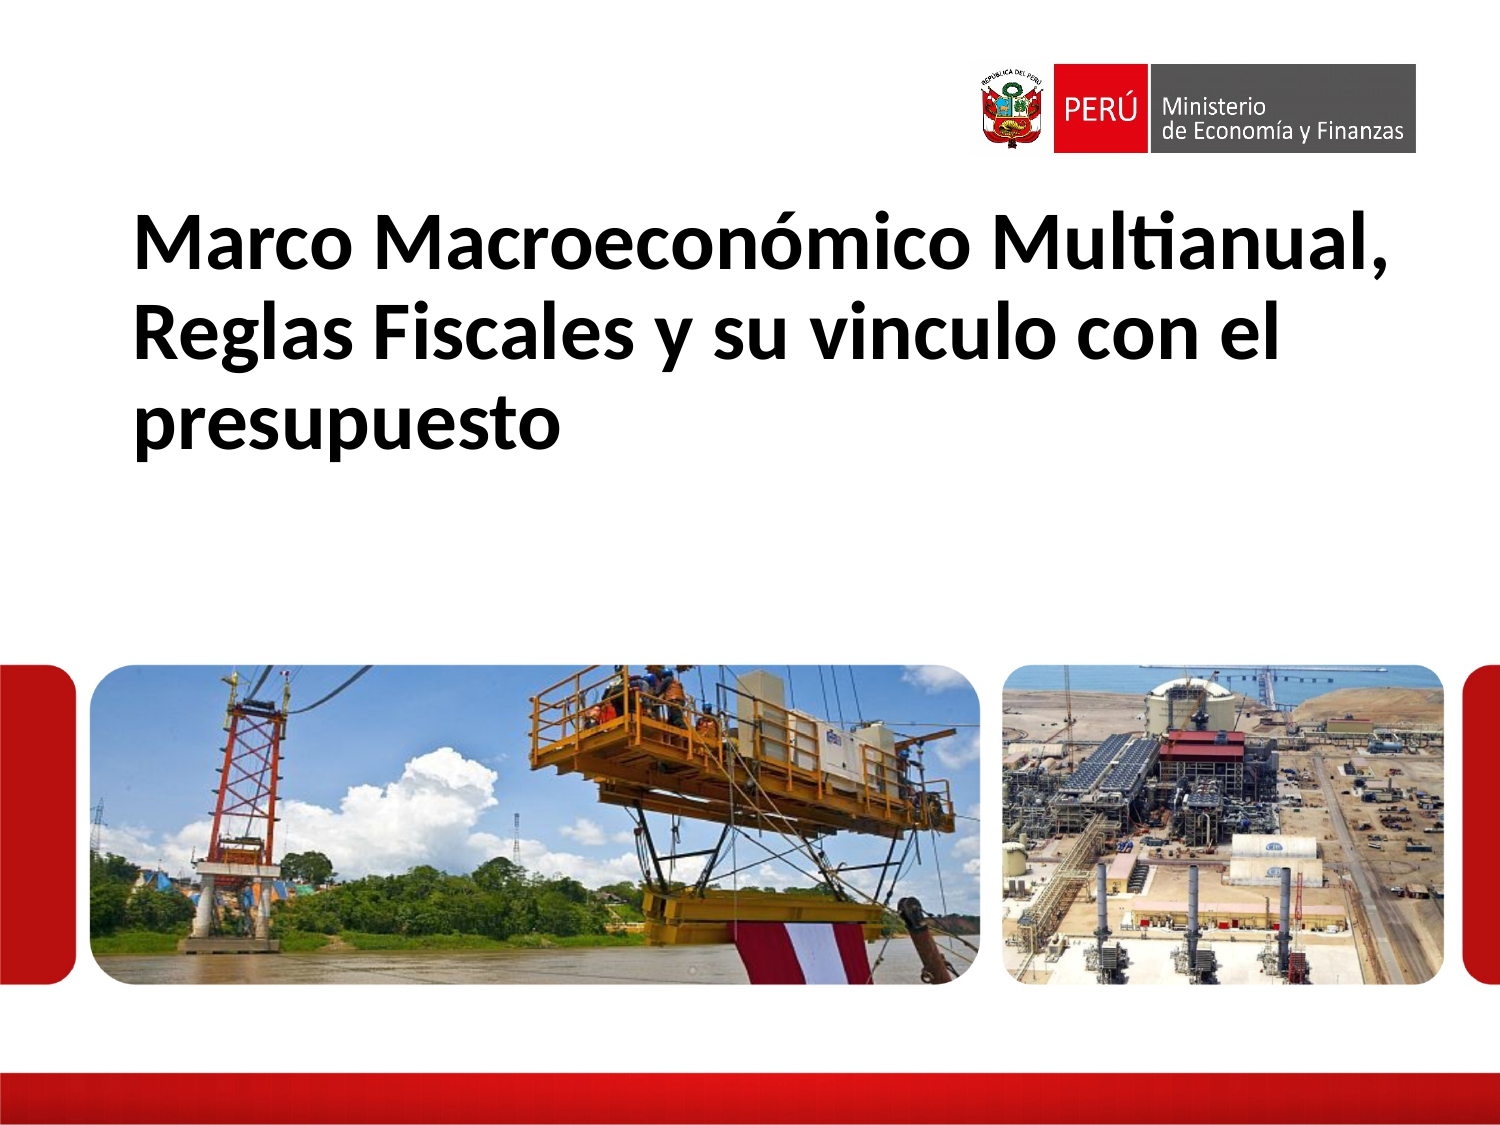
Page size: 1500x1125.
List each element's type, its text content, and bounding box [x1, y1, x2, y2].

picture [0, 0, 1500, 1125]
text_box Marco Macroeconómico Multianual, Reglas Fiscales y su vinculo con el presupuesto [117, 190, 1436, 575]
